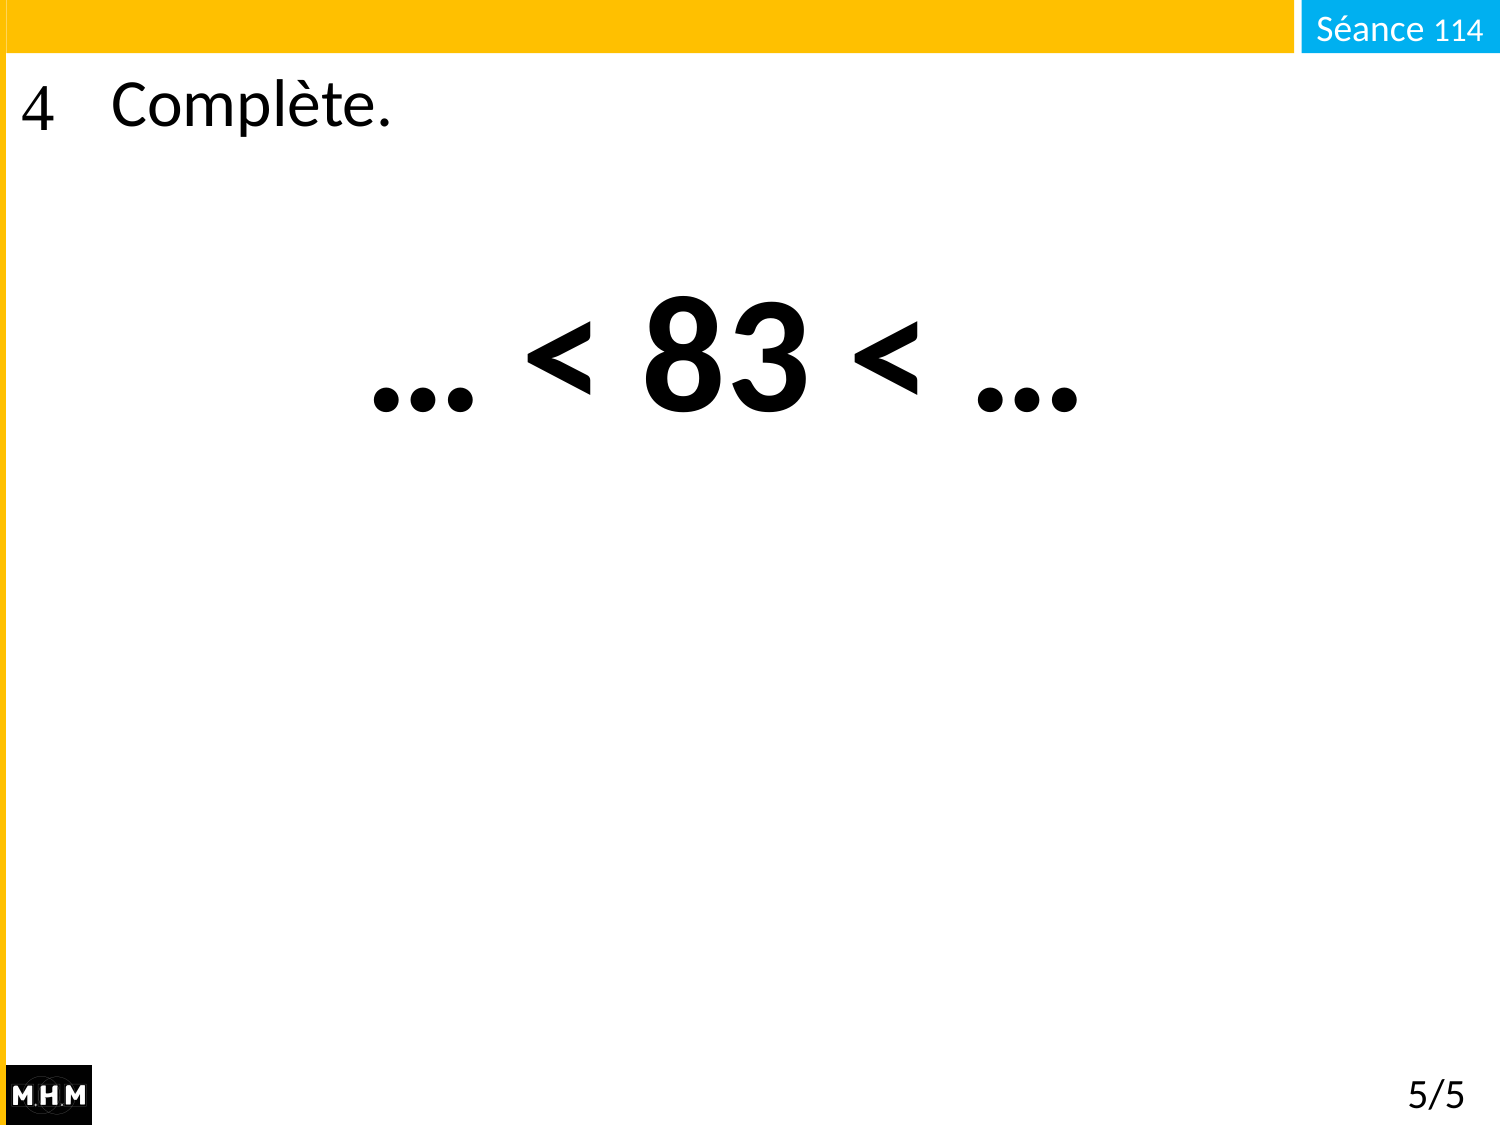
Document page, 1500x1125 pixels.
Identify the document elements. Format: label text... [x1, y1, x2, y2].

picture [6, 1065, 92, 1125]
text_box … < 83 < … [348, 237, 1105, 453]
title Complète. [96, 60, 1391, 149]
list 5/5 [1373, 1064, 1500, 1125]
